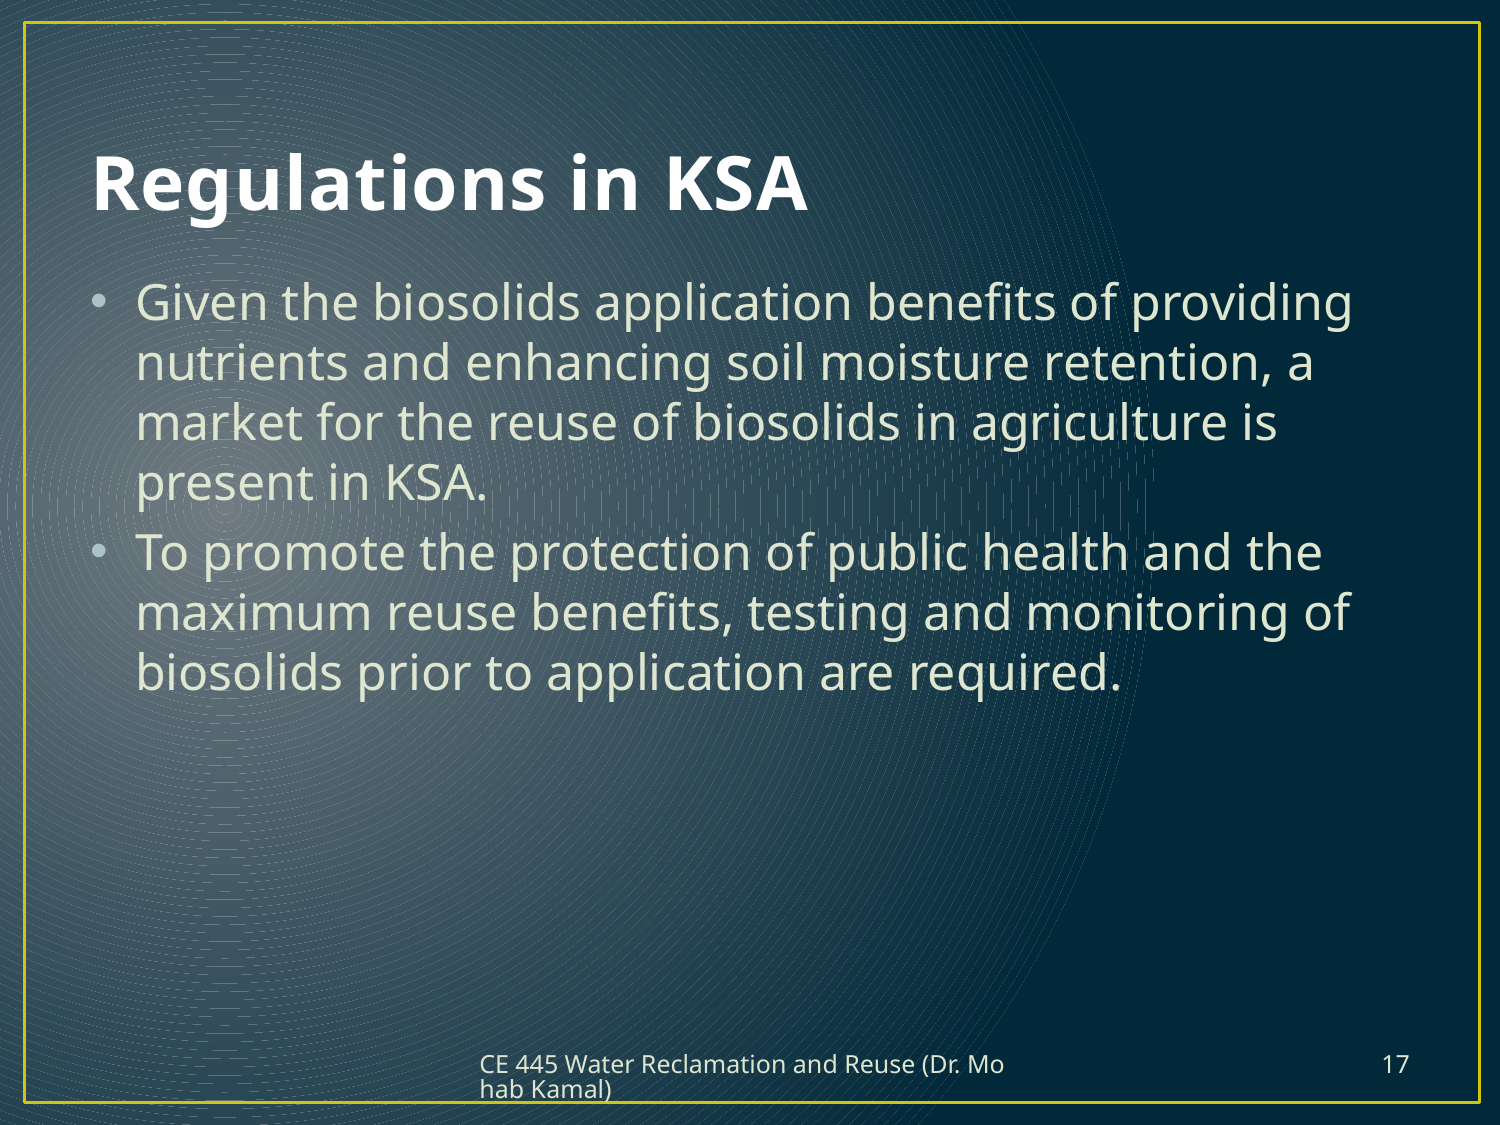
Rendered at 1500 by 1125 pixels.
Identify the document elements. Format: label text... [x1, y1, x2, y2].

footer CE 445 Water Reclamation and Reuse (Dr. Mohab Kamal) [464, 1035, 1036, 1096]
list Given the biosolids application benefits of providing nutrients and enhancing soil moisture retention, a market for the reuse of biosolids in agriculture is present in KSA. To promote the protection of public health and the maximum reuse benefits, testing and monitoring of biosolids prior to application are required. [75, 262, 1425, 1005]
title Regulations in KSA [75, 45, 1425, 233]
slide_number 17 [1074, 1035, 1425, 1096]
